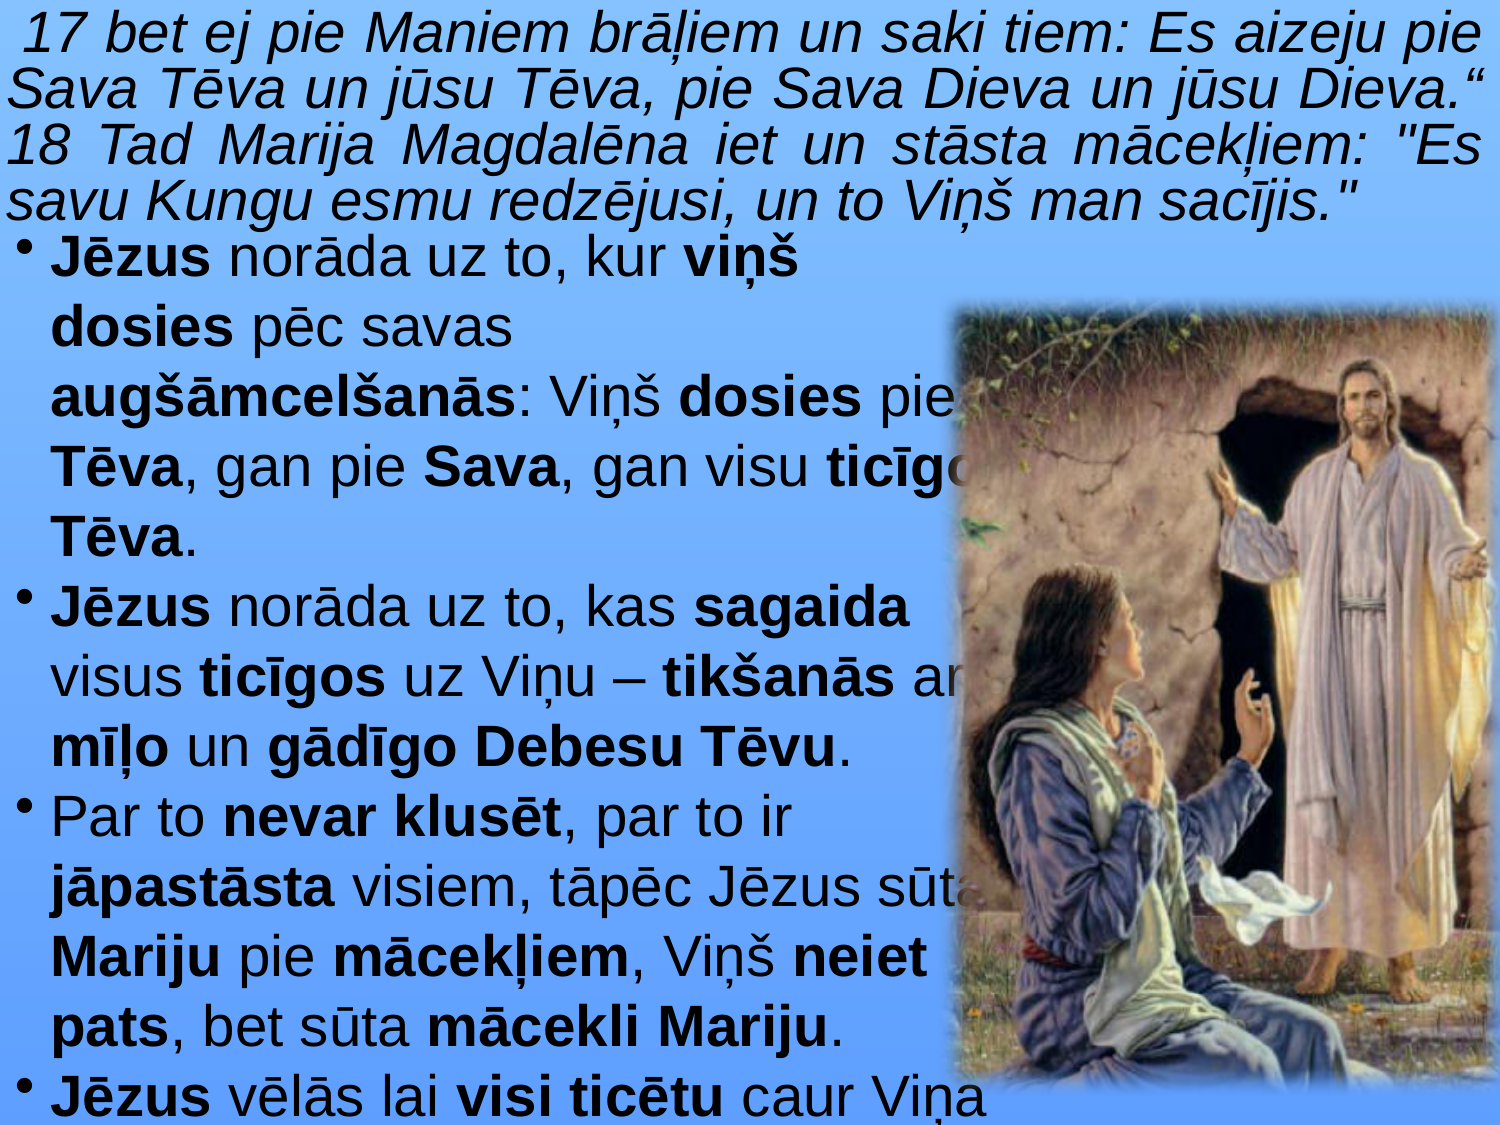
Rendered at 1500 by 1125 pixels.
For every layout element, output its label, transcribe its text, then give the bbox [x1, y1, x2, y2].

picture [937, 292, 1500, 1097]
list 17 bet ej pie Maniem brāļiem un saki tiem: Es aizeju pie Sava Tēva un jūsu Tēva, pie Sava Dieva un jūsu Dieva.“ 18 Tad Marija Magdalēna iet un stāsta mācekļiem: "Es savu Kungu esmu redzējusi, un to Viņš man sacījis." [0, 0, 1500, 198]
text_box Jēzus norāda uz to, kur viņš dosies pēc savas augšāmcelšanās: Viņš dosies pie Tēva, gan pie Sava, gan visu ticīgo Tēva. Jēzus norāda uz to, kas sagaida visus ticīgos uz Viņu – tikšanās ar mīļo un gādīgo Debesu Tēvu. Par to nevar klusēt, par to ir jāpastāsta visiem, tāpēc Jēzus sūta Mariju pie mācekļiem, Viņš neiet pats, bet sūta mācekli Mariju. Jēzus vēlās lai visi ticētu caur Viņa mācekļu sludināto. [0, 210, 1008, 1125]
